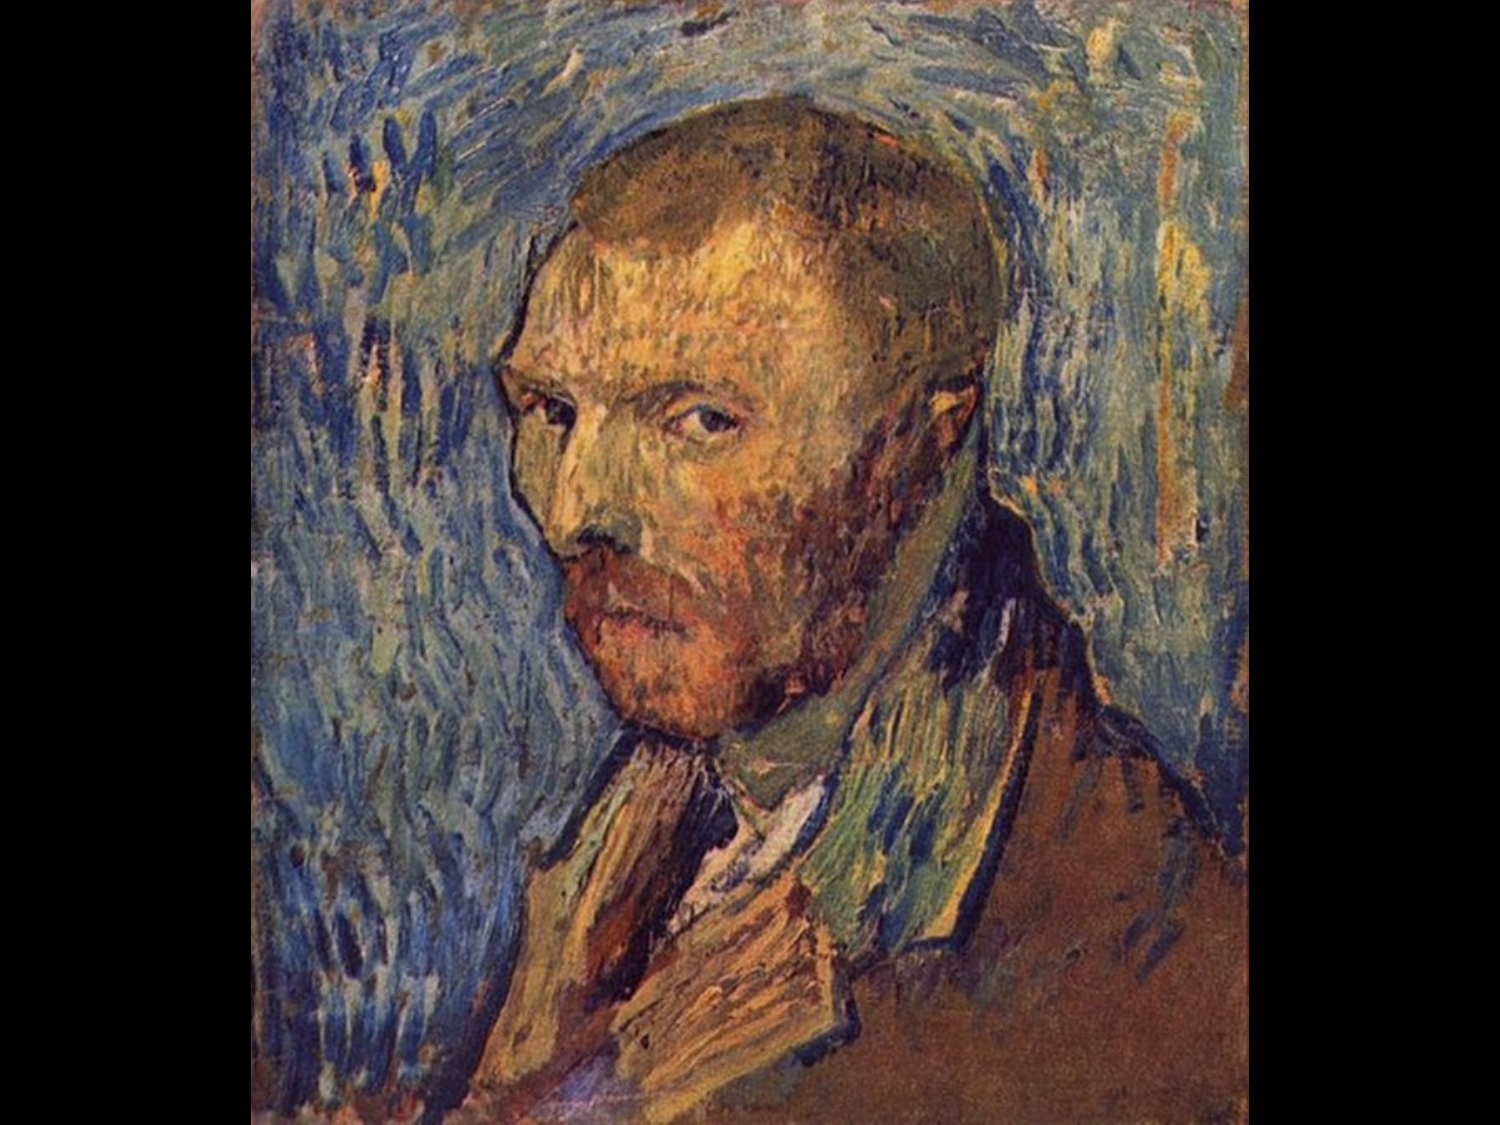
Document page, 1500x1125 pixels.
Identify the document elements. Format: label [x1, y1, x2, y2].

picture [251, 0, 1249, 1125]
